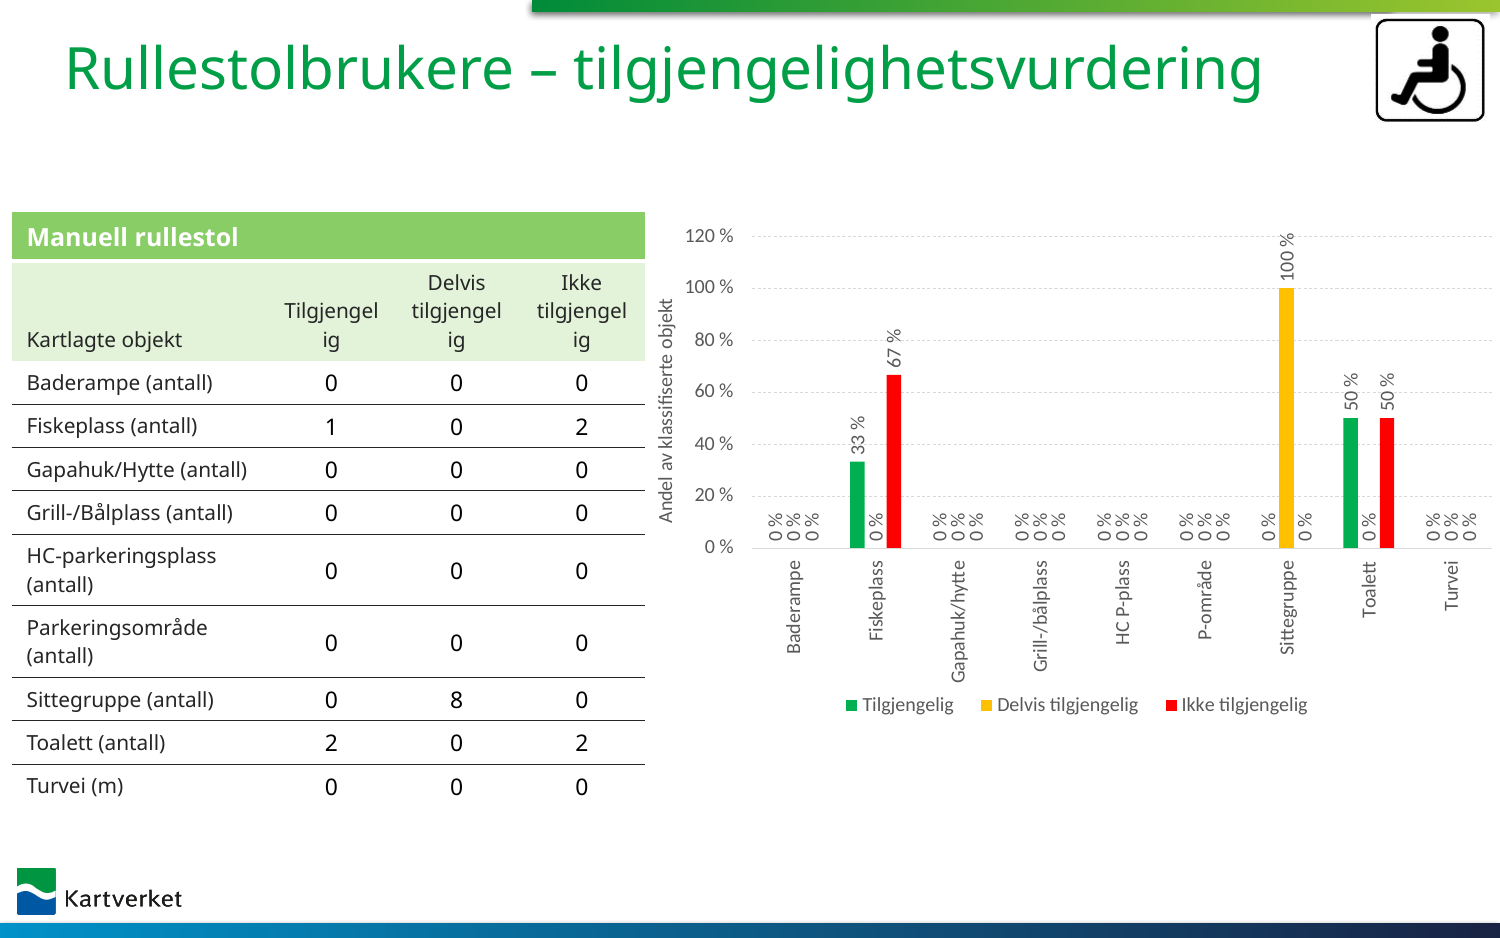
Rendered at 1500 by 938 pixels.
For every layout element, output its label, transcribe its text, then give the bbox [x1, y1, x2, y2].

table_cell 0 [394, 721, 519, 764]
table_cell 0 [394, 765, 519, 807]
table_cell 0 [269, 765, 394, 807]
table_cell 0 [394, 405, 519, 447]
table_cell 2 [269, 721, 394, 764]
table_cell 0 [519, 448, 638, 490]
table_cell HC-parkeringsplass (antall) [12, 535, 269, 605]
table_cell Baderampe (antall) [12, 361, 269, 404]
text_box Rullestolbrukere – tilgjengelighetsvurdering [49, 12, 1372, 109]
table_cell 0 [394, 491, 519, 534]
table_cell 0 [269, 491, 394, 534]
table_cell 0 [519, 535, 638, 605]
table_cell Toalett (antall) [12, 721, 269, 764]
table_cell 1 [269, 405, 394, 447]
picture [643, 218, 1500, 728]
table_cell 0 [394, 361, 519, 404]
table_cell 2 [519, 405, 638, 447]
table_cell Grill-/Bålplass (antall) [12, 491, 269, 534]
table_cell 0 [269, 606, 394, 677]
table_cell Delvis tilgjengelig [394, 263, 519, 361]
table_cell Gapahuk/Hytte (antall) [12, 448, 269, 490]
table_cell 0 [394, 535, 519, 605]
table_cell 0 [519, 678, 638, 720]
table_cell 0 [394, 448, 519, 490]
table_cell 0 [519, 361, 638, 404]
table_cell 0 [269, 678, 394, 720]
table_cell Kartlagte objekt [12, 263, 269, 361]
table_cell 0 [519, 765, 645, 807]
table_cell 0 [519, 491, 638, 534]
table_cell Sittegruppe (antall) [12, 678, 269, 720]
table_cell Tilgjengelig [269, 263, 394, 361]
table_cell 0 [394, 606, 519, 677]
table_header Manuell rullestol [12, 212, 645, 259]
table_cell Ikke tilgjengelig [519, 263, 638, 361]
table_cell 8 [394, 678, 519, 720]
table_cell Fiskeplass (antall) [12, 405, 269, 447]
table_cell 0 [269, 361, 394, 404]
table_cell Turvei (m) [12, 765, 269, 807]
table_cell 0 [519, 606, 638, 677]
table_cell 0 [269, 535, 394, 605]
table_cell 2 [519, 721, 645, 764]
table_cell 0 [269, 448, 394, 490]
picture [1371, 13, 1491, 127]
table_cell Parkeringsområde (antall) [12, 606, 269, 677]
